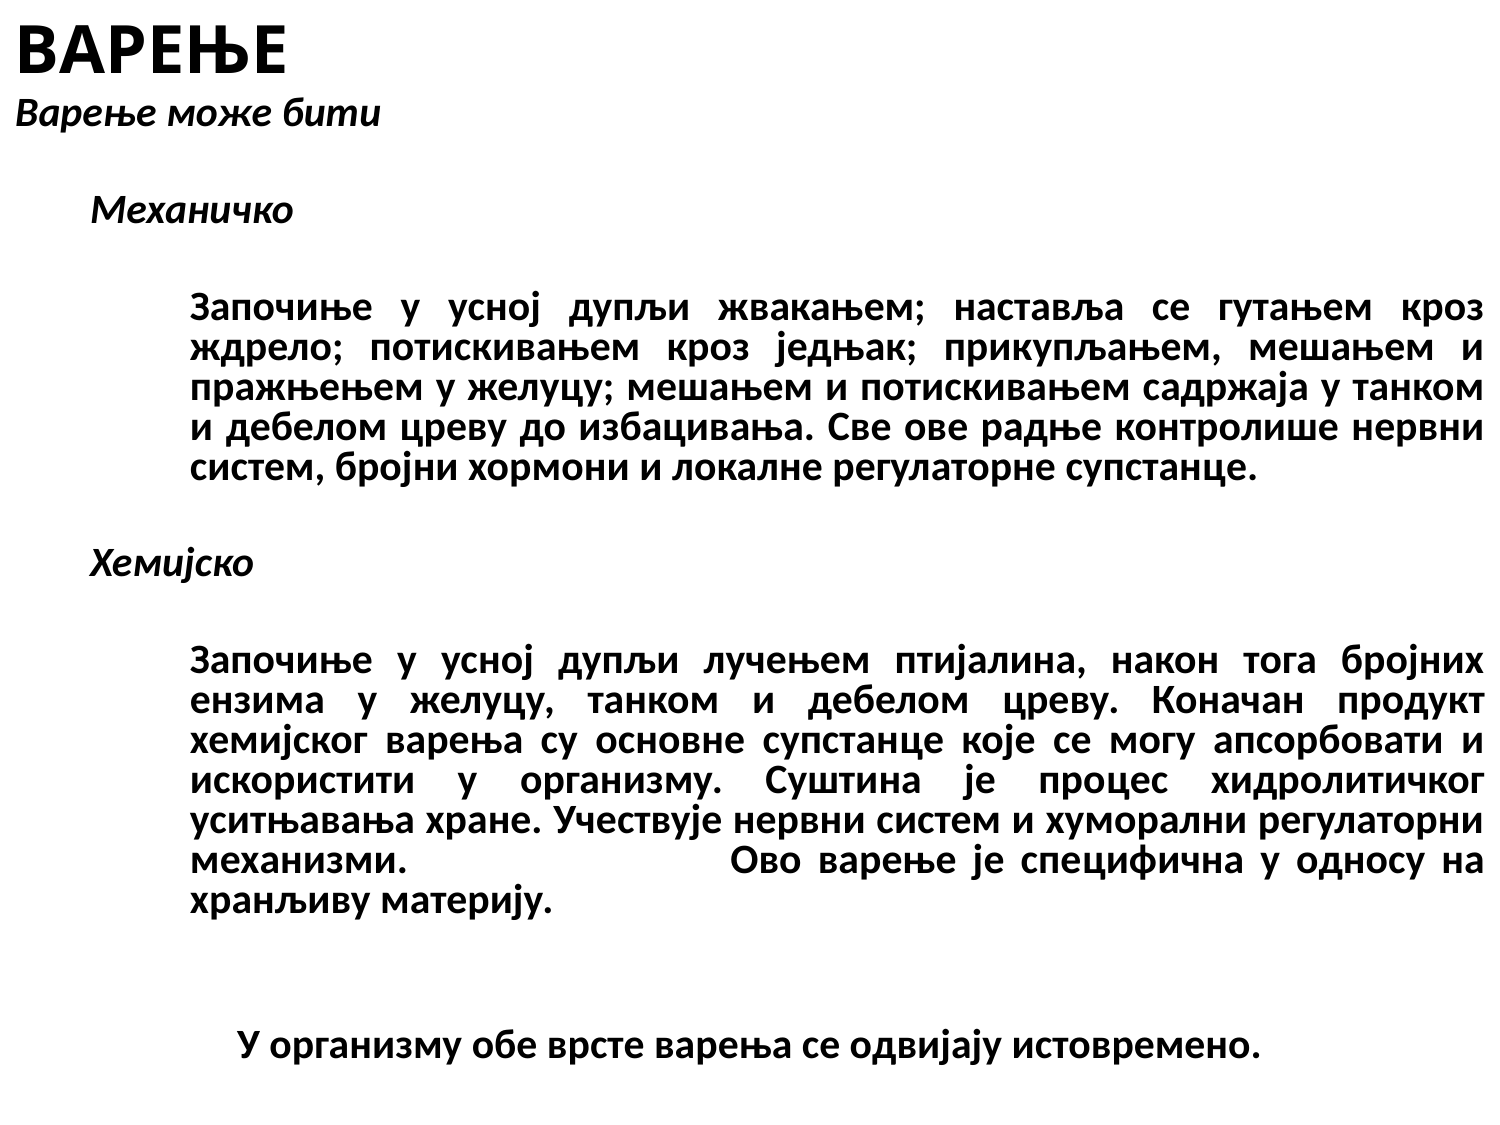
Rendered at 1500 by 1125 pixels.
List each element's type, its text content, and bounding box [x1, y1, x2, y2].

text_box ВАРЕЊЕ [0, 0, 946, 95]
subtitle Варење може бити Механичко Започиње у усној дупљи жвакањем; наставља се гутањем кроз ждрело; потискивањем кроз једњак; прикупљањем, мешањем и пражњењем у желуцу; мешањем и потискивањем садржаја у танком и дебелом цреву до избацивања. Све ове радње контролише нервни систем, бројни хормони и локалне регулаторне супстанце. Хемијско Започиње у усној дупљи лучењем птијалина, након тога бројних ензима у желуцу, танком и дебелом цреву. Коначан продукт хемијског варења су основне супстанце које се могу апсорбовати и искористити у организму. Суштина је процес хидролитичког уситњавања хране. Учествује нервни систем и хуморални регулаторни механизми. Ово варење је специфична у односу на хранљиву материју. У организму обе врсте варења се одвијају истовремено. [0, 87, 1500, 1125]
